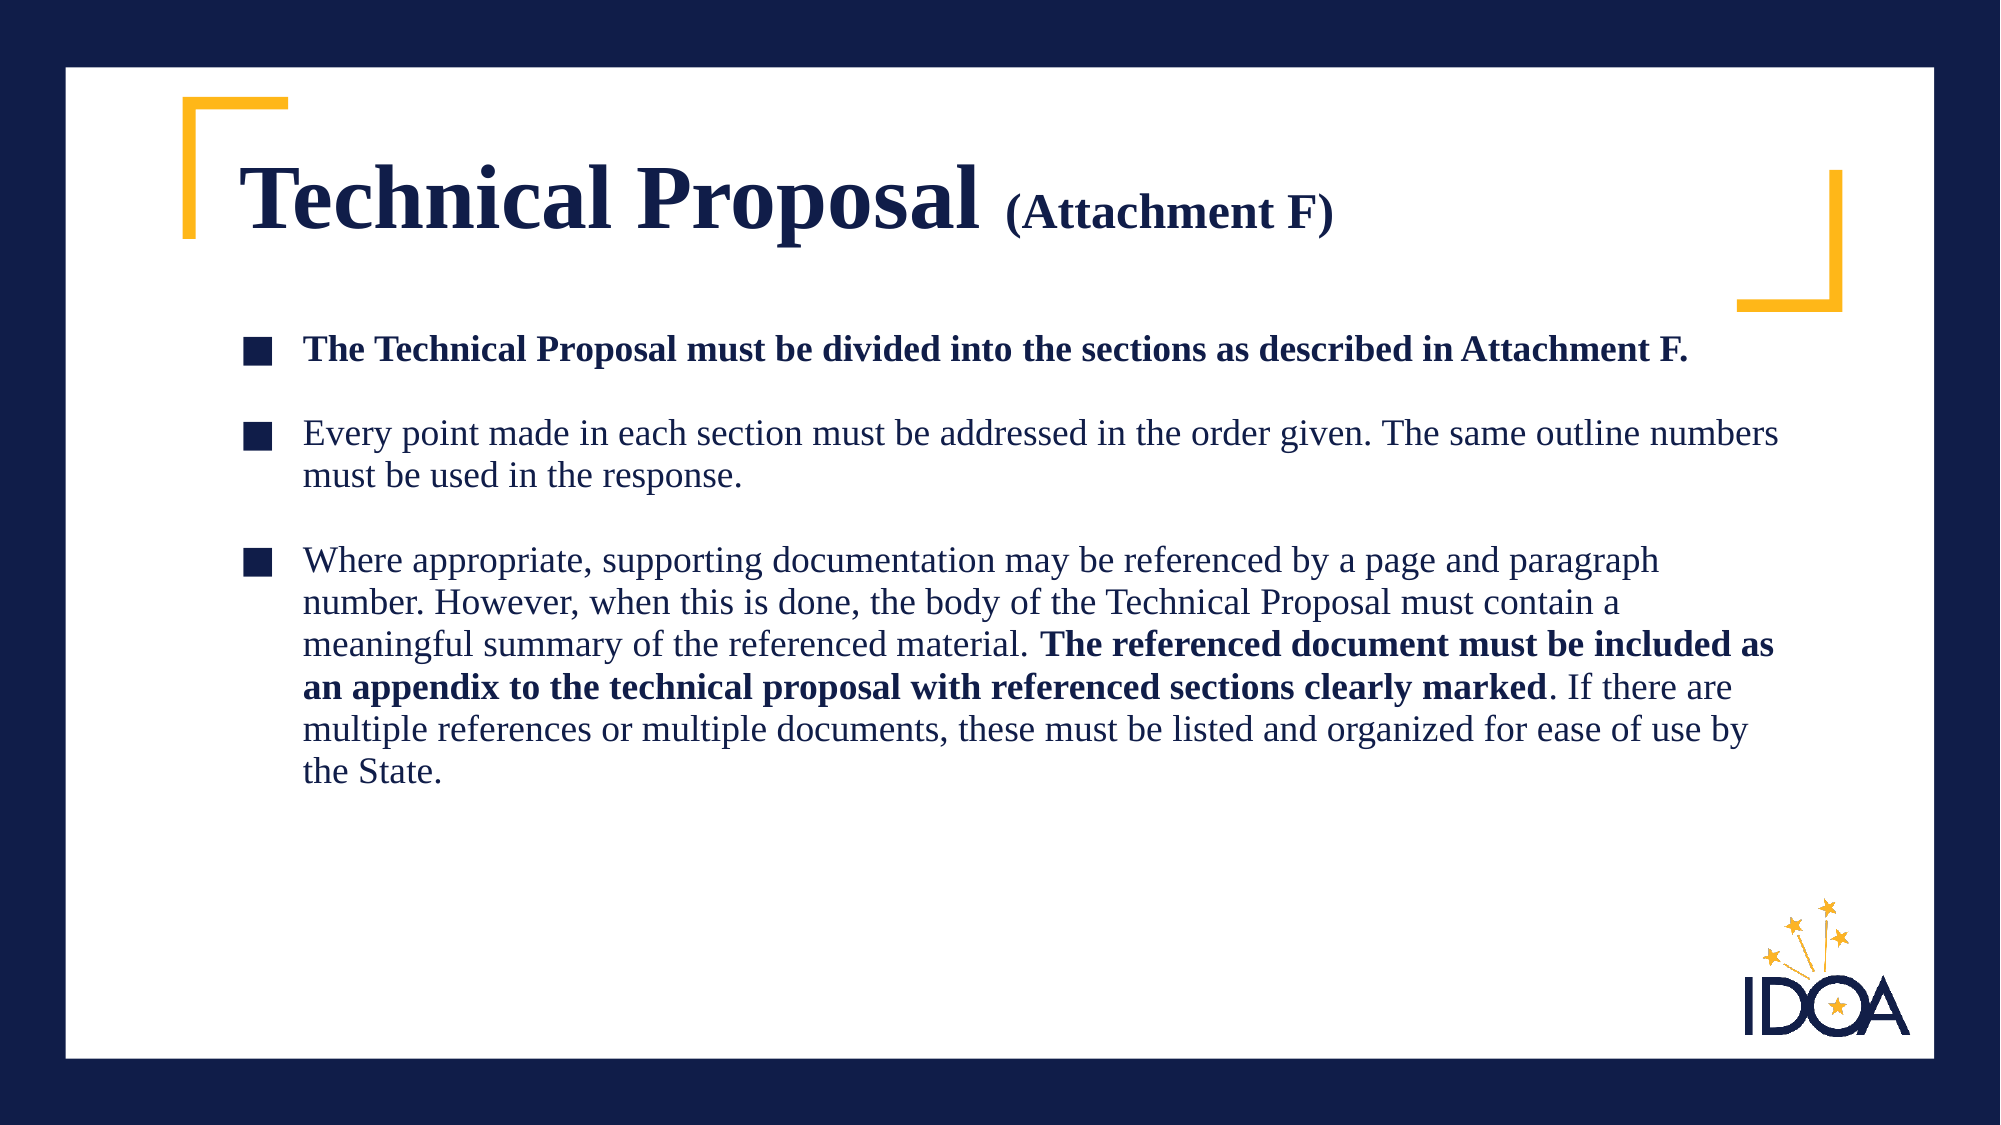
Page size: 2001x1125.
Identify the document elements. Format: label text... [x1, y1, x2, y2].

list The Technical Proposal must be divided into the sections as described in Attachment F. Every point made in each section must be addressed in the order given. The same outline numbers must be used in the response. Where appropriate, supporting documentation may be referenced by a page and paragraph number. However, when this is done, the body of the Technical Proposal must contain a meaningful summary of the referenced material. The referenced document must be included as an appendix to the technical proposal with referenced sections clearly marked. If there are multiple references or multiple documents, these must be listed and organized for ease of use by the State. [225, 319, 1800, 983]
title Technical Proposal (Attachment F) [225, 142, 1800, 279]
picture [1702, 857, 1959, 1114]
